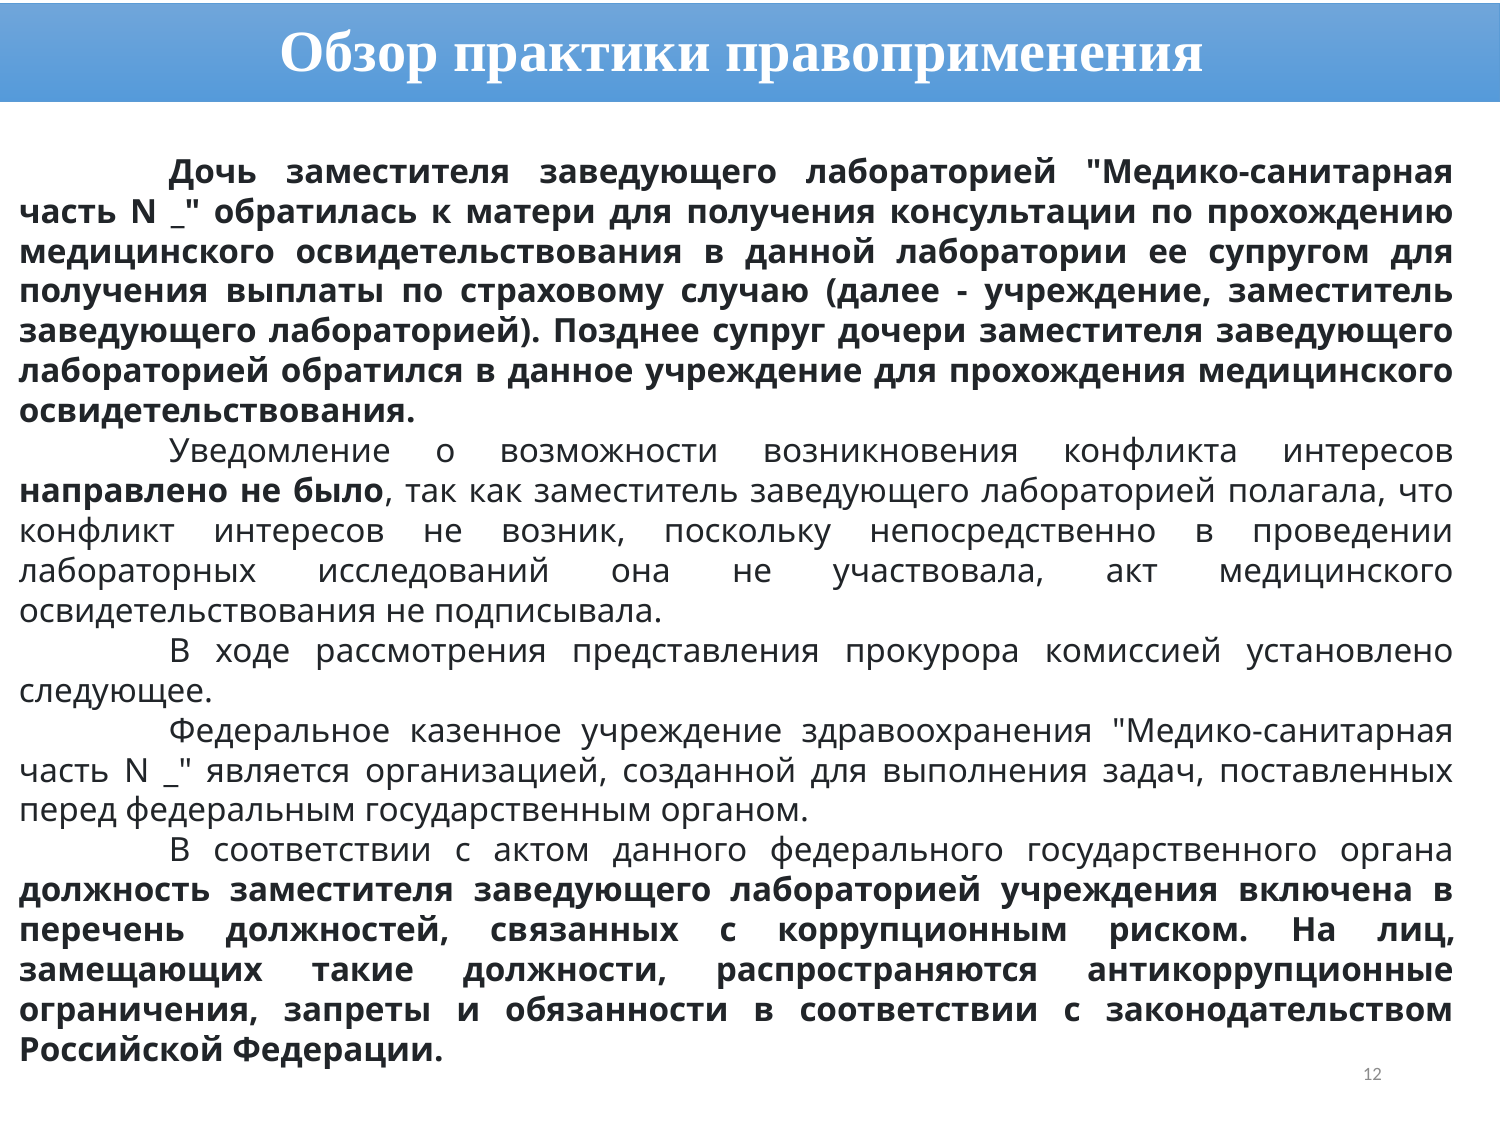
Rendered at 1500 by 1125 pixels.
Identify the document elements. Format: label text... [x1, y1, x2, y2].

list Дочь заместителя заведующего лабораторией "Медико-санитарная часть N _" обратилась к матери для получения консультации по прохождению медицинского освидетельствования в данной лаборатории ее супругом для получения выплаты по страховому случаю (далее - учреждение, заместитель заведующего лабораторией). Позднее супруг дочери заместителя заведующего лабораторией обратился в данное учреждение для прохождения медицинского освидетельствования. Уведомление о возможности возникновения конфликта интересов направлено не было, так как заместитель заведующего лабораторией полагала, что конфликт интересов не возник, поскольку непосредственно в проведении лабораторных исследований она не участвовала, акт медицинского освидетельствования не подписывала. В ходе рассмотрения представления прокурора комиссией установлено следующее. Федеральное казенное учреждение здравоохранения "Медико-санитарная часть N _" является организацией, созданной для выполнения задач, поставленных перед федеральным государственным органом. В соответствии с актом данного федерального государственного органа должность заместителя заведующего лабораторией учреждения включена в перечень должностей, связанных с коррупционным риском. На лиц, замещающих такие должности, распространяются антикоррупционные ограничения, запреты и обязанности в соответствии с законодательством Российской Федерации. [3, 54, 1471, 1094]
slide_number 12 [1059, 1042, 1397, 1103]
title Обзор практики правоприменения [0, 3, 1500, 102]
